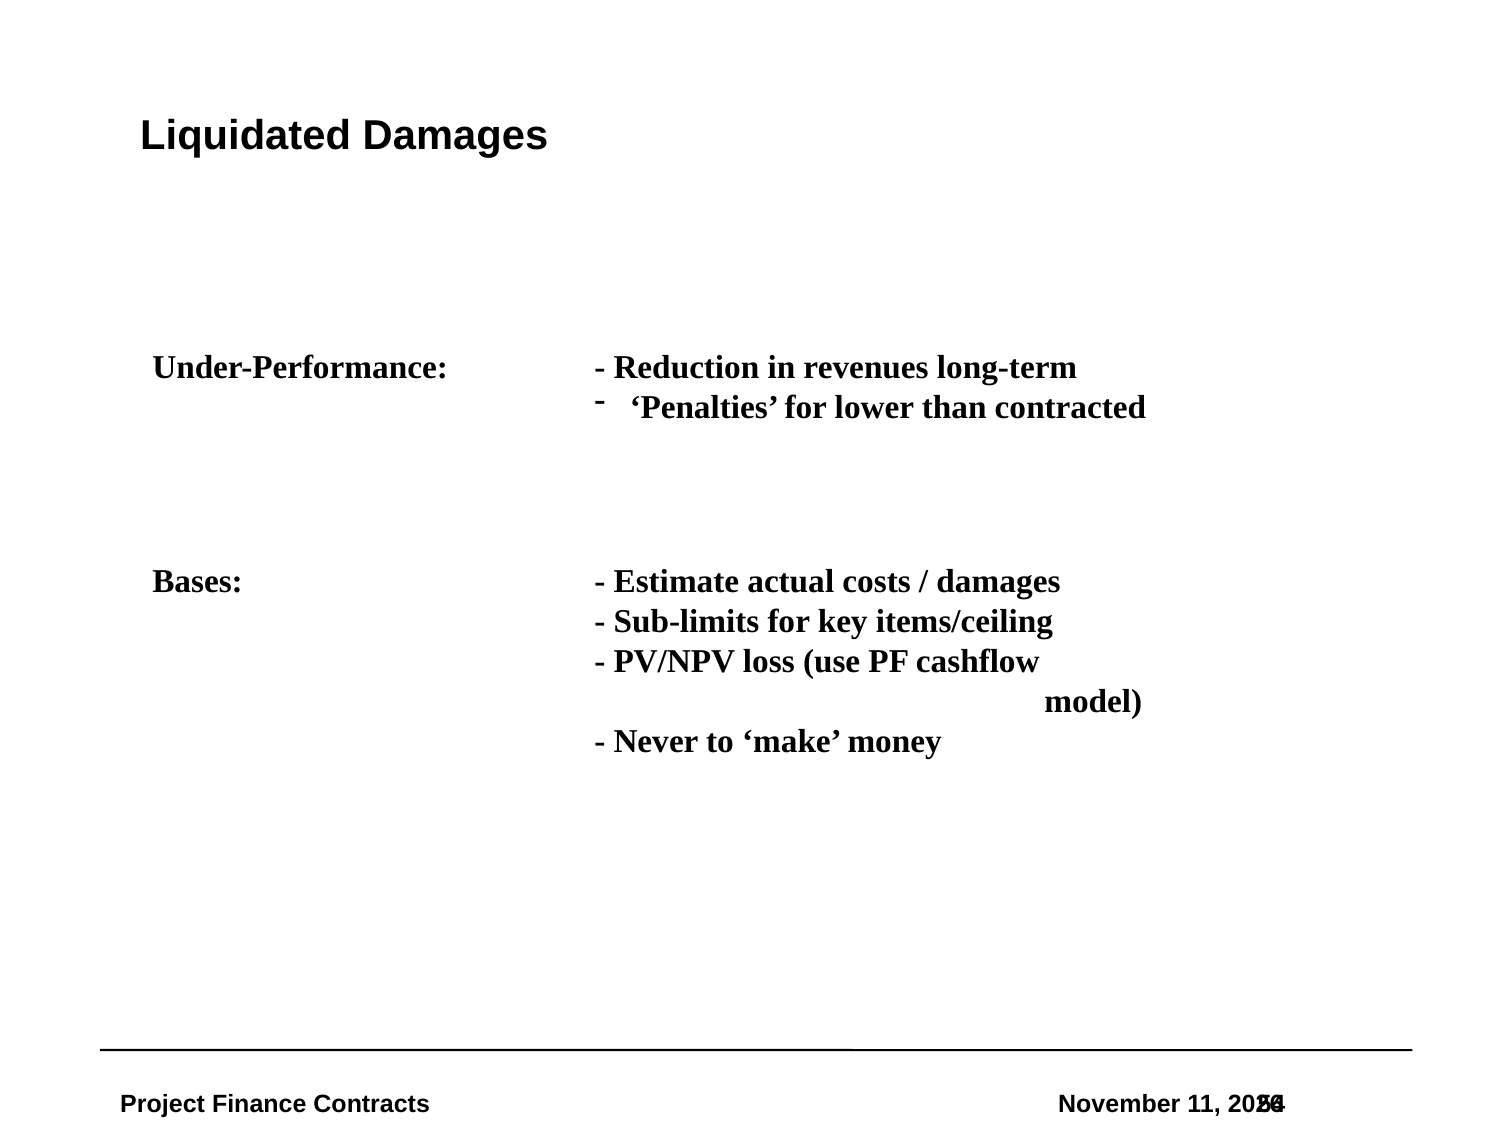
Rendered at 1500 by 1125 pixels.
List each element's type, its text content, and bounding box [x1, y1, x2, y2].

title Liquidated Damages [124, 99, 1288, 226]
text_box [137, 337, 1438, 668]
